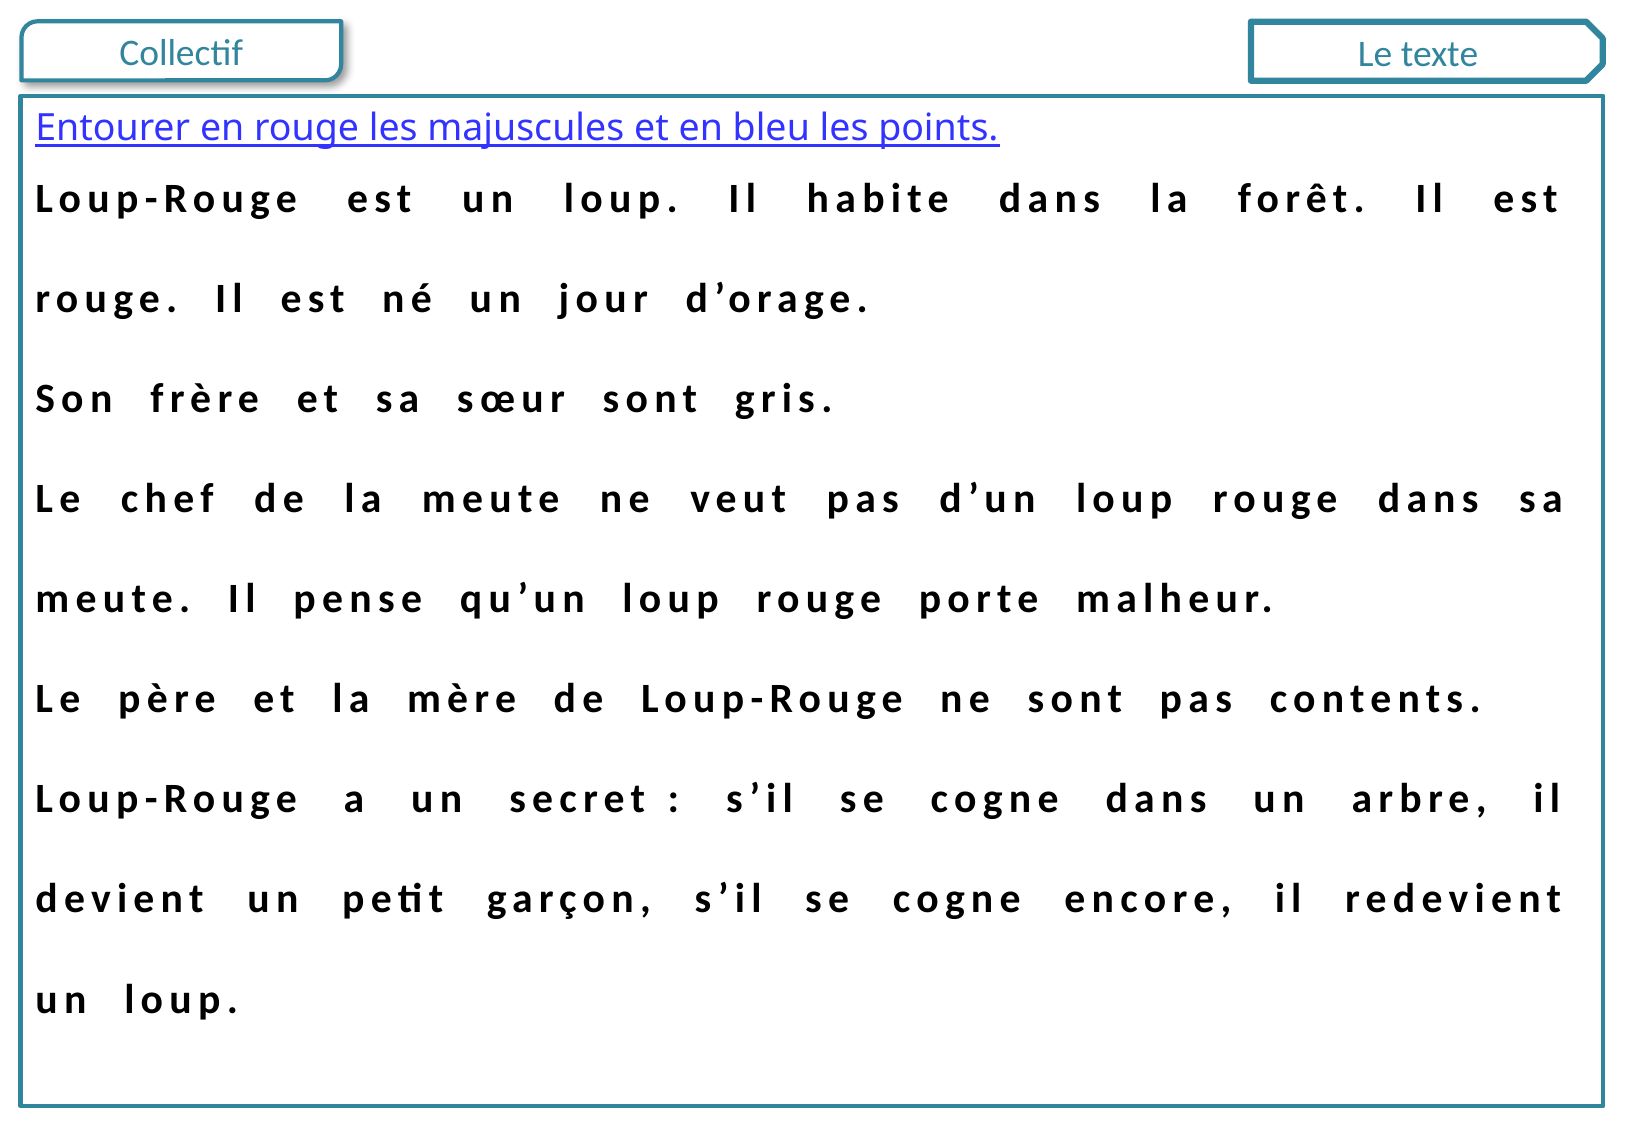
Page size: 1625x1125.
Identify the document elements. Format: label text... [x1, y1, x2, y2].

list Le texte [1251, 21, 1585, 81]
list Loup-Rouge est un loup. Il habite dans la forêt. Il est rouge. Il est né un jour d’orage. Son frère et sa sœur sont gris. Le chef de la meute ne veut pas d’un loup rouge dans sa meute. Il pense qu’un loup rouge porte malheur. Le père et la mère de Loup-Rouge ne sont pas contents. Loup-Rouge a un secret : s’il se cogne dans un arbre, il devient un petit garçon, s’il se cogne encore, il redevient un loup. [20, 113, 1603, 1036]
list Entourer en rouge les majuscules et en bleu les points. [18, 94, 1605, 1108]
